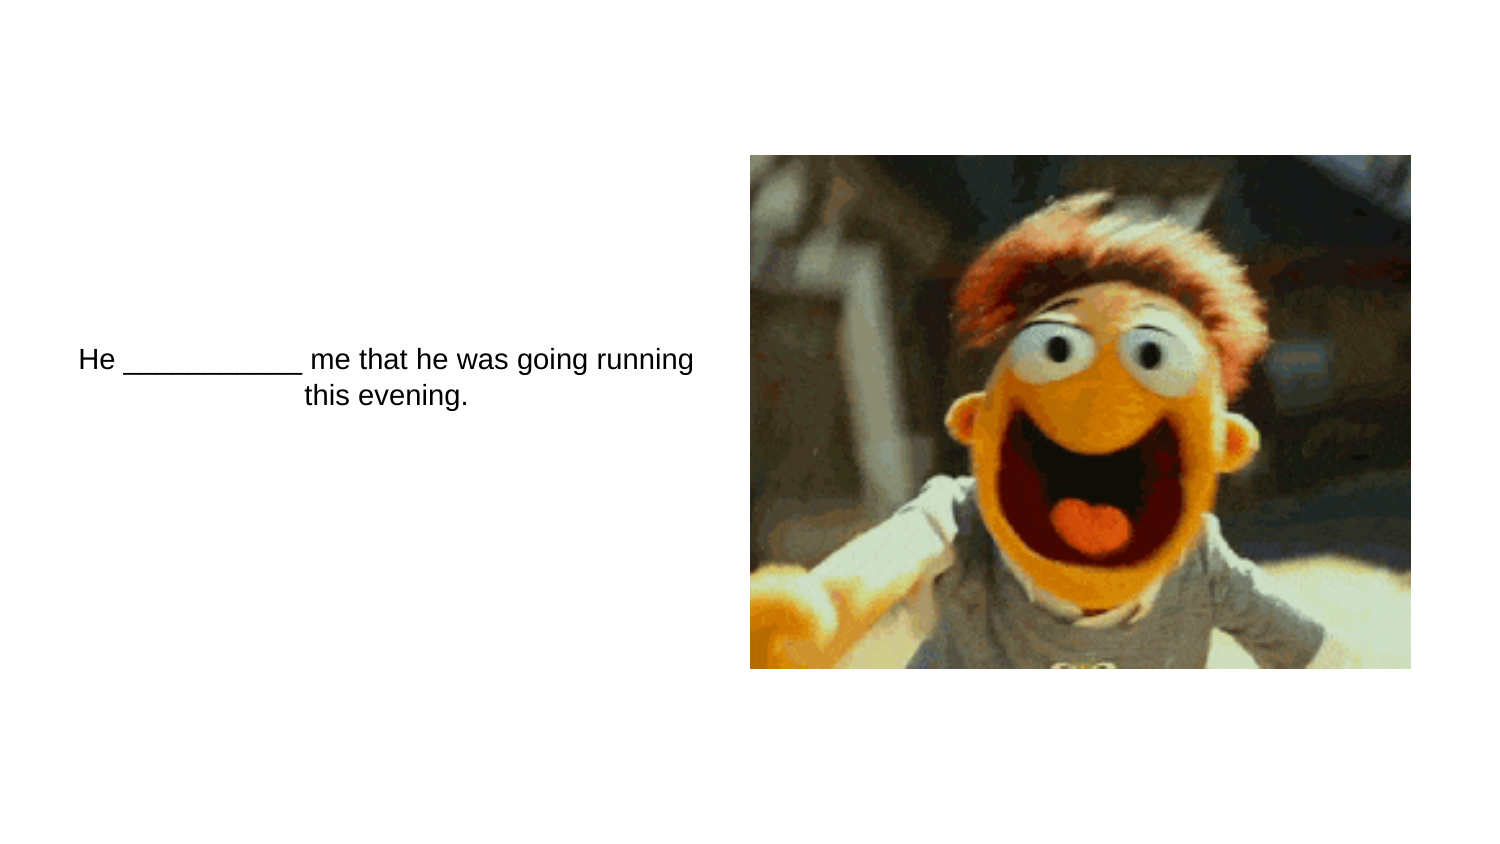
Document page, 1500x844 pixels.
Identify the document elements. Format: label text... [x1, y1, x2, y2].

picture [749, 154, 1411, 670]
text_box He ___________ me that he was going running this evening. [56, 325, 717, 426]
